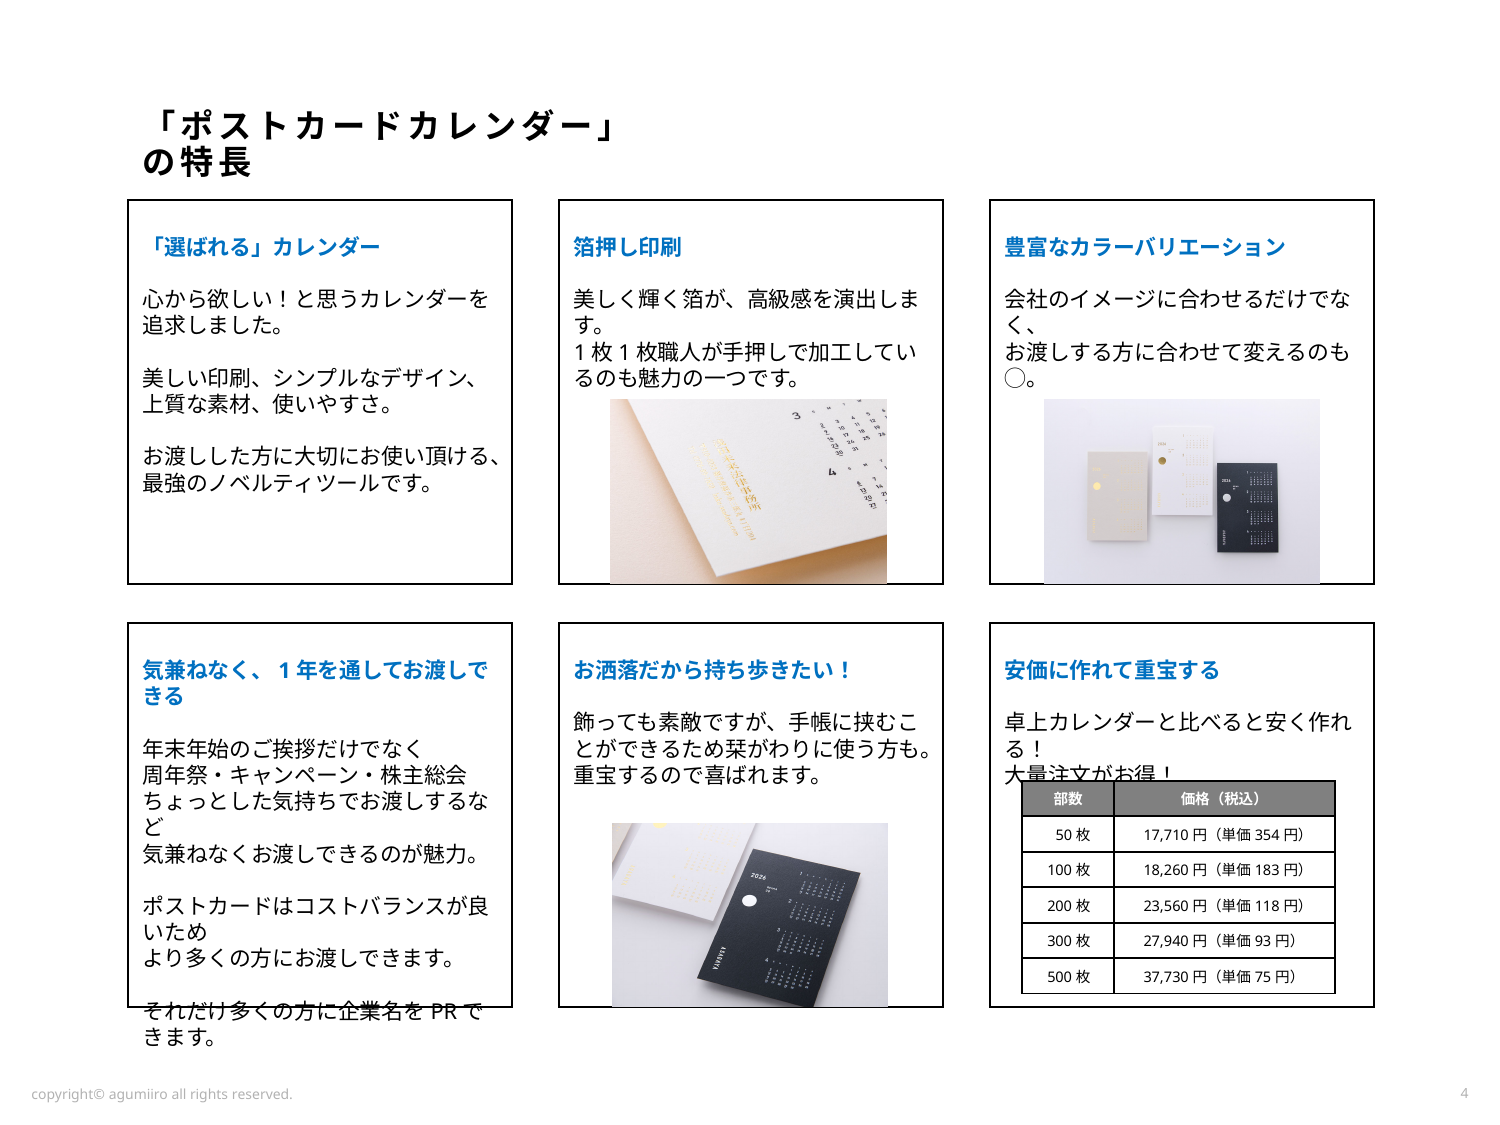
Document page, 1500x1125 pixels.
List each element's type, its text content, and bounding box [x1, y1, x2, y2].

title 「ポストカードカレンダー」の特長 [127, 112, 673, 179]
table_cell 300枚 [1023, 924, 1113, 957]
text_box 「選ばれる」カレンダー 心から欲しい！と思うカレンダーを 追求しました。 美しい印刷、シンプルなデザイン、 上質な素材、使いやすさ。 お渡しした方に大切にお使い頂ける、 最強のノベルティツールです。 [127, 199, 513, 585]
picture [612, 823, 888, 1007]
text_box 気兼ねなく、1年を通してお渡しできる 年末年始のご挨拶だけでなく 周年祭・キャンペーン・株主総会 ちょっとした気持ちでお渡しするなど 気兼ねなくお渡しできるのが魅力。 ポストカードはコストバランスが良いため より多くの方にお渡しできます。 それだけ多くの方に企業名をPRできます。 [127, 622, 513, 1008]
picture [610, 399, 887, 584]
table_cell 50枚 [1023, 817, 1113, 851]
table_header 価格（税込） [1115, 782, 1334, 815]
table_cell 200枚 [1023, 888, 1113, 922]
text_box 豊富なカラーバリエーション 会社のイメージに合わせるだけでなく、 お渡しする方に合わせて変えるのも◯。 [989, 199, 1375, 585]
table_cell 27,940円（単価93円） [1115, 924, 1334, 957]
table_cell 37,730円（単価75円） [1115, 959, 1334, 993]
text_box 箔押し印刷 美しく輝く箔が、高級感を演出します。 1枚1枚職人が手押しで加工しているのも魅力の一つです。 [558, 199, 944, 585]
slide_number 4 [1146, 1064, 1484, 1124]
table_cell 100枚 [1023, 853, 1113, 886]
picture [1044, 399, 1320, 584]
table_header 部数 [1023, 782, 1113, 815]
text_box 安価に作れて重宝する 卓上カレンダーと比べると安く作れる！ 大量注文がお得！ [989, 622, 1375, 1008]
text_box お洒落だから持ち歩きたい！ 飾っても素敵ですが、手帳に挟むことができるため栞がわりに使う方も。 重宝するので喜ばれます。 [558, 622, 944, 1008]
table_cell 500枚 [1023, 959, 1113, 993]
table_cell 23,560円（単価118円） [1115, 888, 1334, 922]
table_cell 17,710円（単価354円） [1115, 817, 1334, 851]
table_cell 18,260円（単価183円） [1115, 853, 1334, 886]
slide_number copyright© agumiiro all rights reserved. [16, 1064, 354, 1124]
